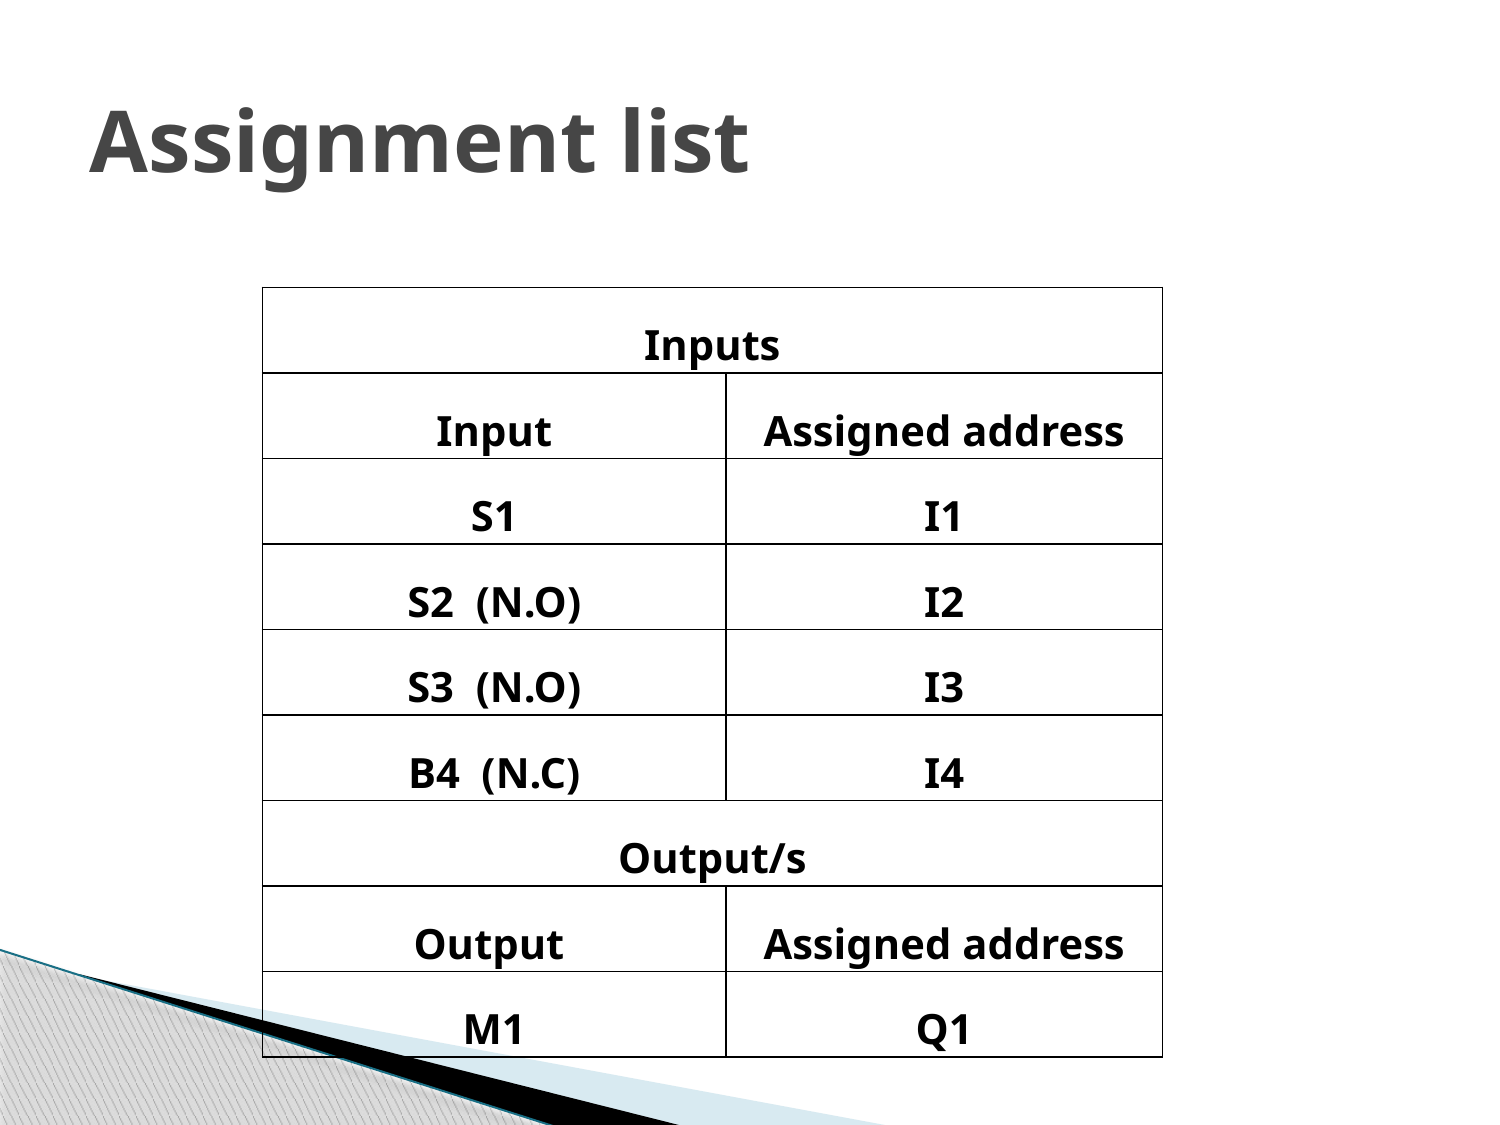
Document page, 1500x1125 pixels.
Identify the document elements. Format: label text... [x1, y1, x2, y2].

table_cell I3 [727, 630, 1162, 714]
table_cell Assigned address [727, 374, 1162, 458]
table_cell Output/s [263, 801, 1162, 885]
table_cell I2 [727, 545, 1162, 629]
table_cell Output [263, 887, 725, 971]
table_cell Input [263, 374, 725, 458]
table_cell Q1 [727, 972, 1162, 1056]
table_cell I1 [727, 459, 1162, 543]
table_cell S1 [263, 459, 725, 543]
table_cell Assigned address [727, 887, 1162, 971]
table_cell S2 (N.O) [263, 545, 725, 629]
table_cell S3 (N.O) [263, 630, 725, 714]
table_header Inputs [263, 288, 1162, 372]
table_cell B4 (N.C) [263, 716, 725, 800]
table_cell M1 [263, 972, 725, 1056]
table_cell I4 [727, 716, 1162, 800]
title Assignment list [75, 45, 1425, 233]
